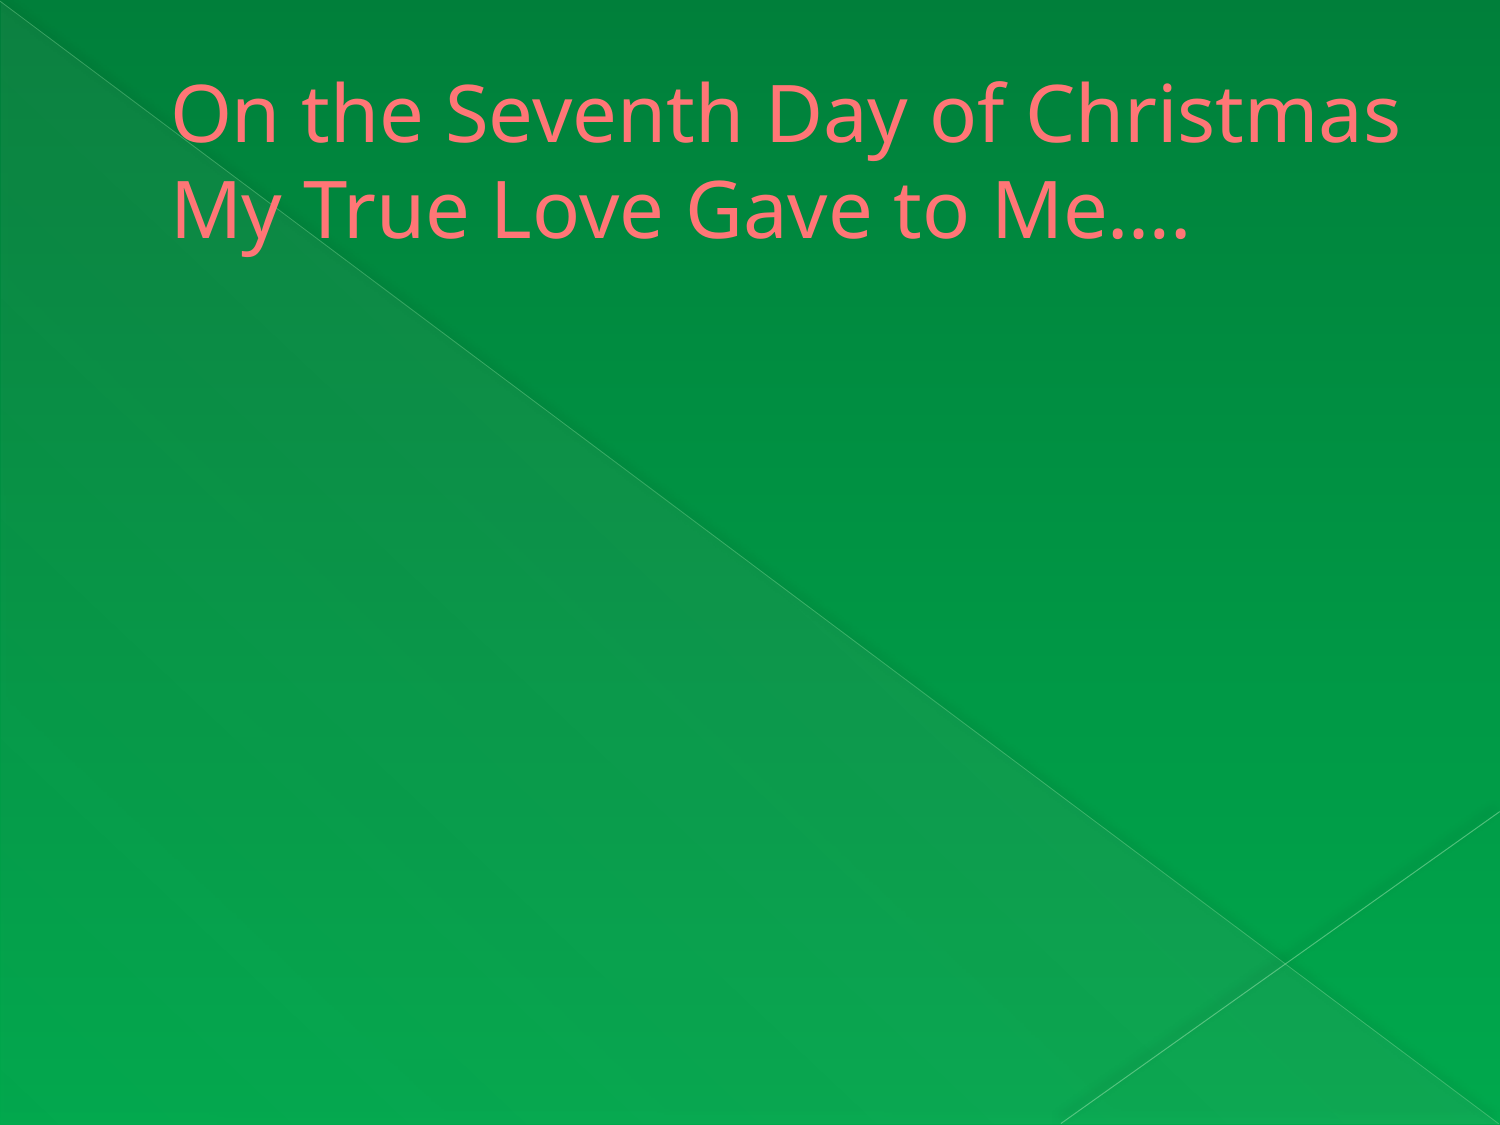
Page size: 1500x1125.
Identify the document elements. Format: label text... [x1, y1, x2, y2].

title On the Seventh Day of Christmas My True Love Gave to Me…. [75, 43, 1425, 274]
